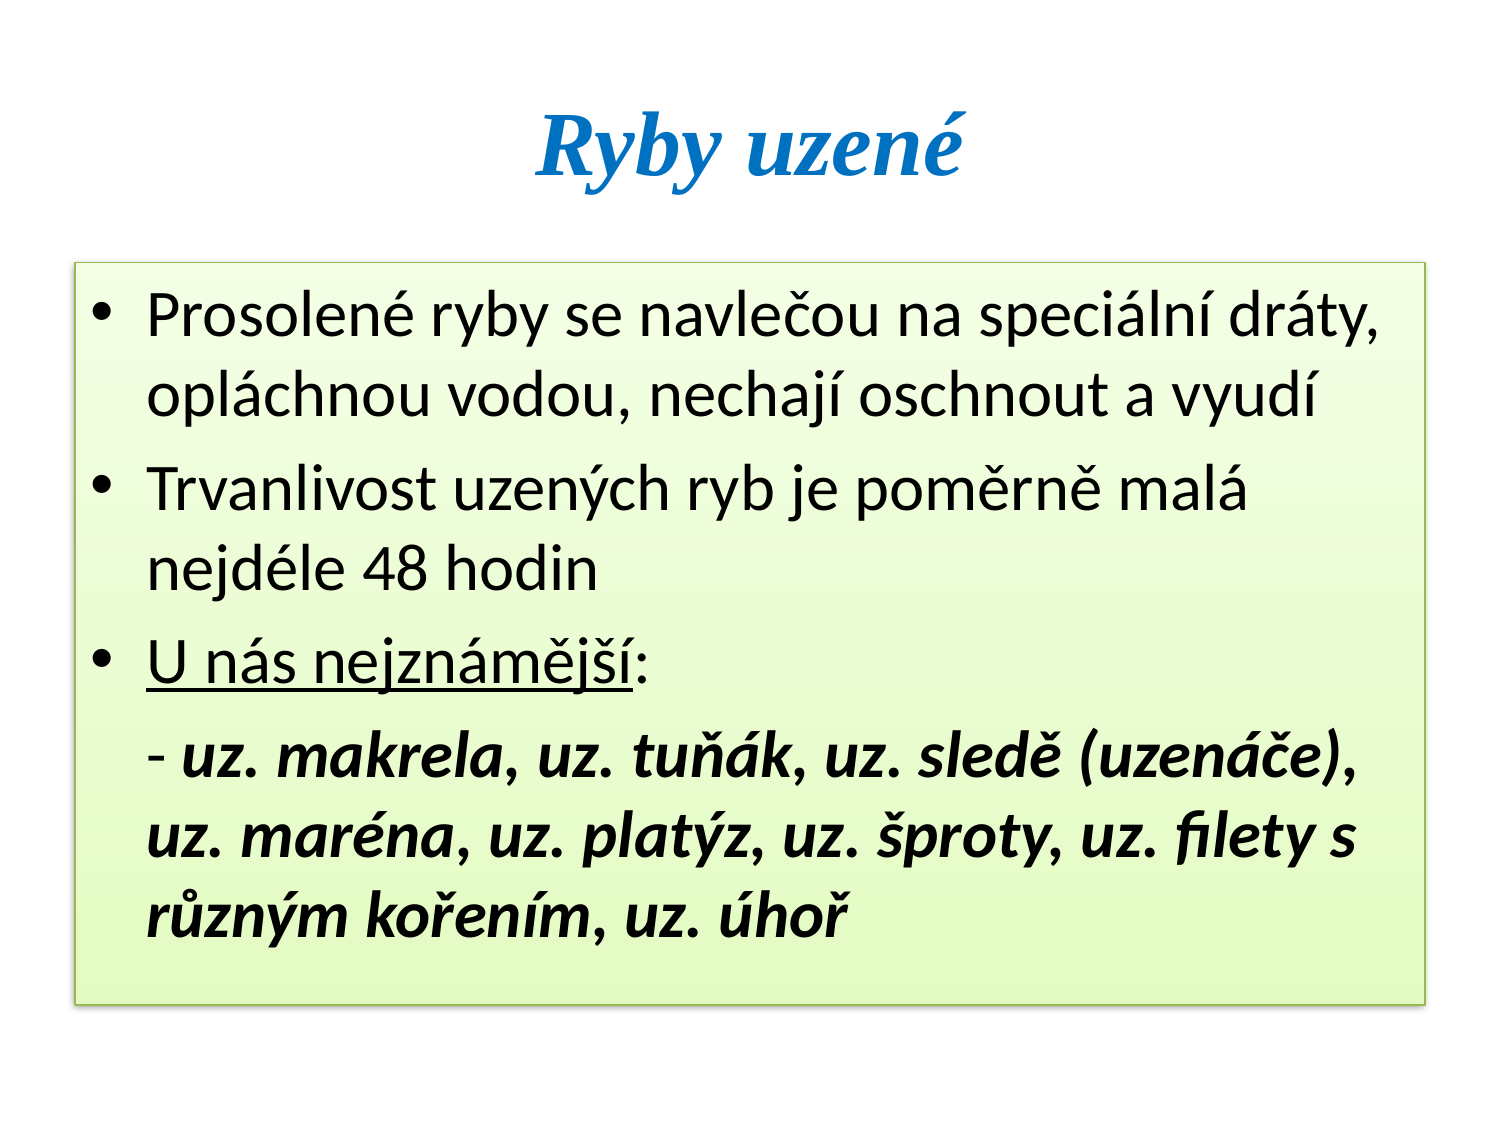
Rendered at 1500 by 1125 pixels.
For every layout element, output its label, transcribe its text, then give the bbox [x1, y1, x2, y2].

title Ryby uzené [75, 45, 1425, 233]
list Prosolené ryby se navlečou na speciální dráty, opláchnou vodou, nechají oschnout a vyudí Trvanlivost uzených ryb je poměrně malá nejdéle 48 hodin U nás nejznámější: - uz. makrela, uz. tuňák, uz. sledě (uzenáče), uz. maréna, uz. platýz, uz. šproty, uz. filety s různým kořením, uz. úhoř [74, 262, 1426, 1006]
